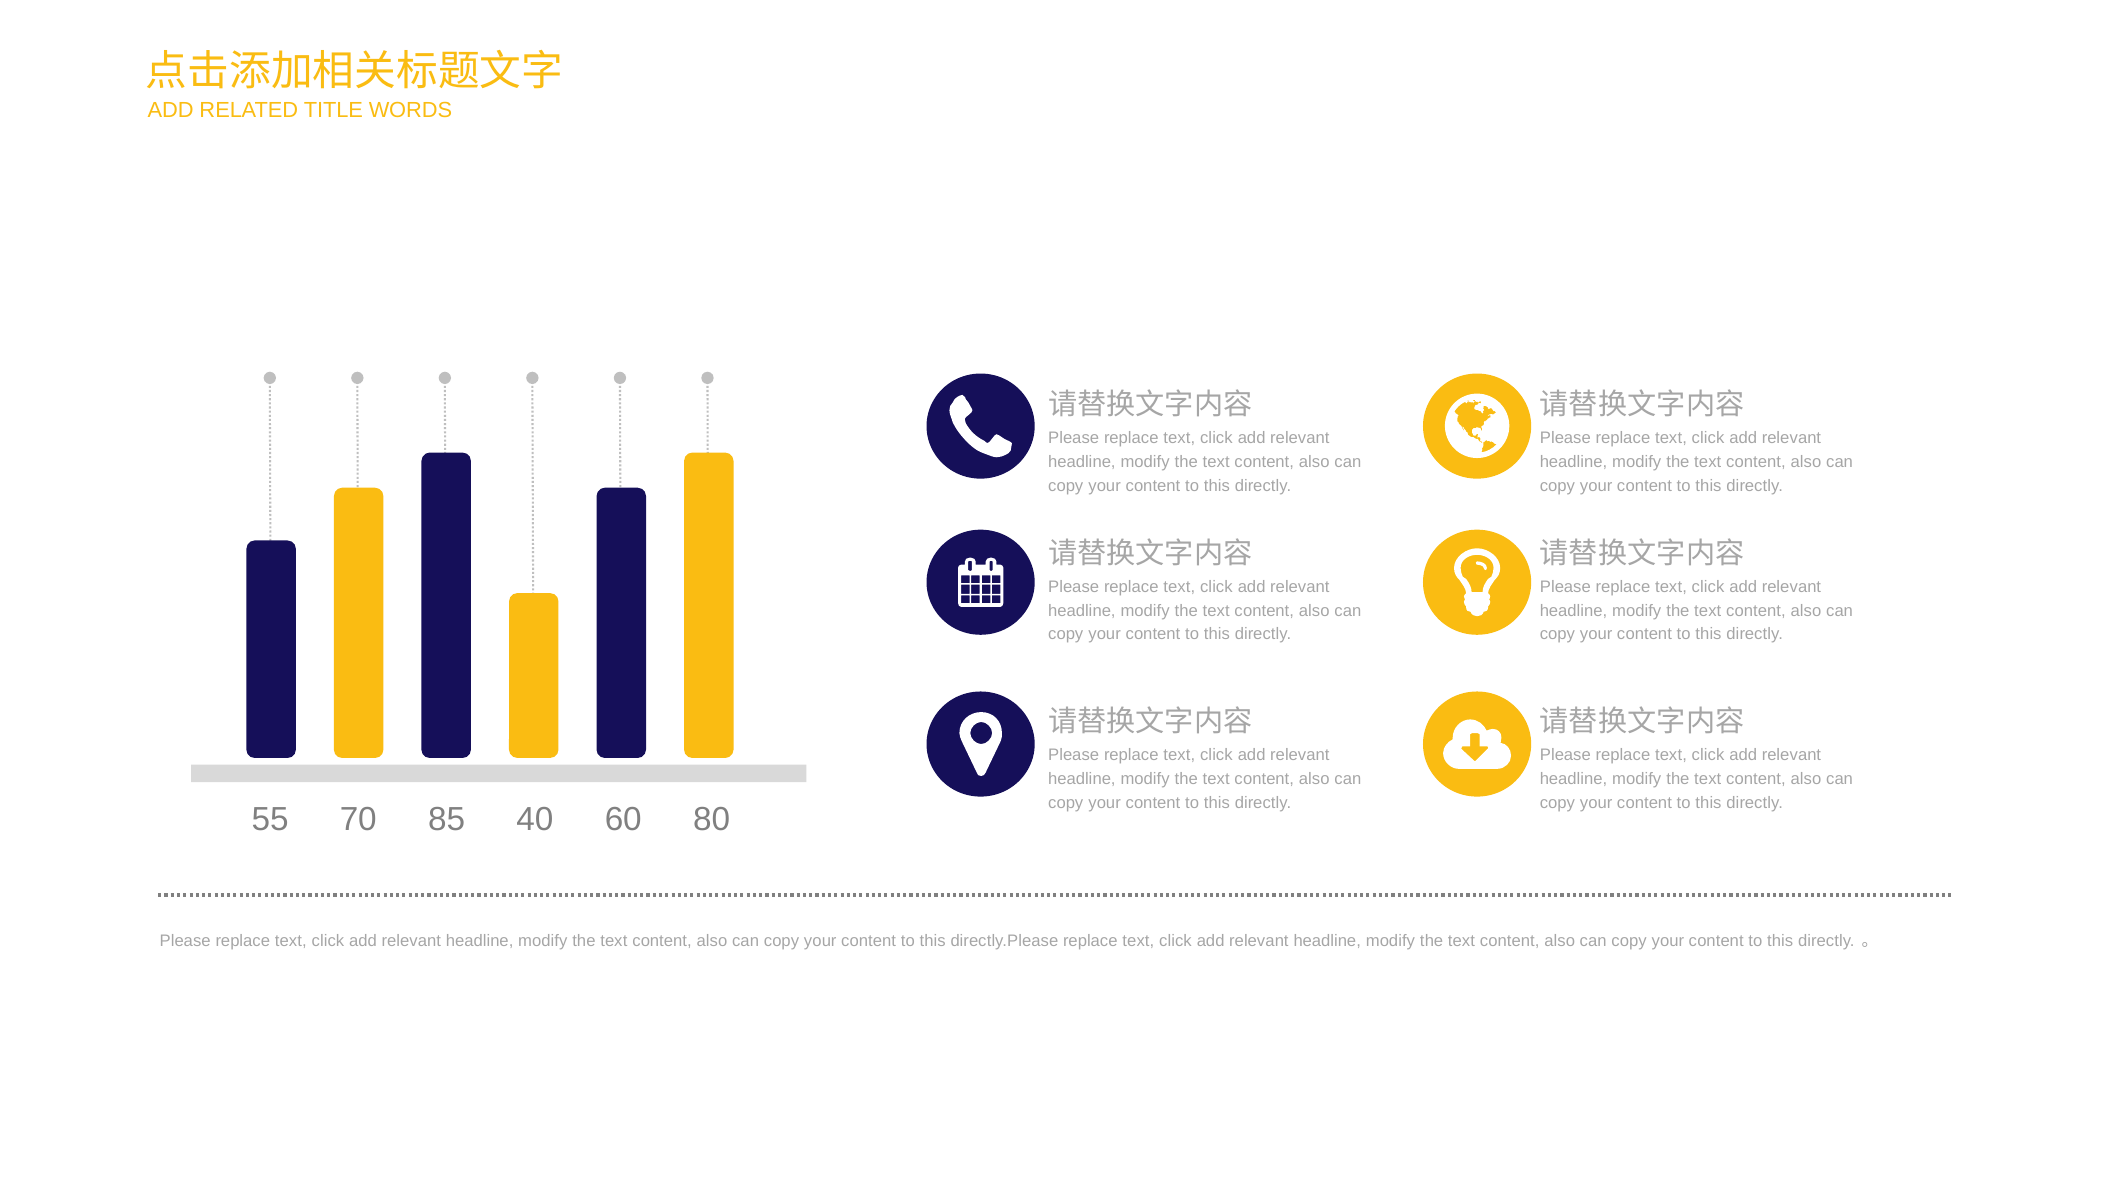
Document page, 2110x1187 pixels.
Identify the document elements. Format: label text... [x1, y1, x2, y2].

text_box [1539, 527, 1874, 643]
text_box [596, 377, 646, 758]
text_box 85 [428, 789, 466, 837]
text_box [926, 691, 1035, 797]
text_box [1048, 527, 1383, 643]
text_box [1422, 373, 1532, 479]
text_box [190, 763, 807, 783]
text_box Please replace text, click add relevant headline, modify the text content, also can copy your content to this directly.Please replace text, click add relevant headline, modify the text content, also can copy your content to this directly.。 [159, 925, 1950, 950]
text_box 60 [604, 789, 642, 837]
text_box 70 [339, 789, 377, 837]
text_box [1048, 378, 1392, 494]
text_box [1539, 378, 1874, 494]
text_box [421, 377, 471, 758]
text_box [333, 377, 384, 758]
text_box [246, 377, 296, 758]
text_box 点击添加相关标题文字 [145, 43, 564, 95]
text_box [926, 373, 1035, 479]
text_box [509, 377, 559, 758]
text_box ADD RELATED TITLE WORDS [147, 96, 453, 123]
text_box 80 [692, 789, 731, 837]
text_box 40 [516, 789, 554, 837]
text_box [926, 529, 1035, 635]
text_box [1048, 695, 1383, 811]
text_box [1422, 691, 1532, 797]
text_box 55 [251, 789, 289, 837]
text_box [1422, 529, 1532, 635]
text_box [1539, 695, 1874, 811]
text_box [684, 377, 734, 758]
